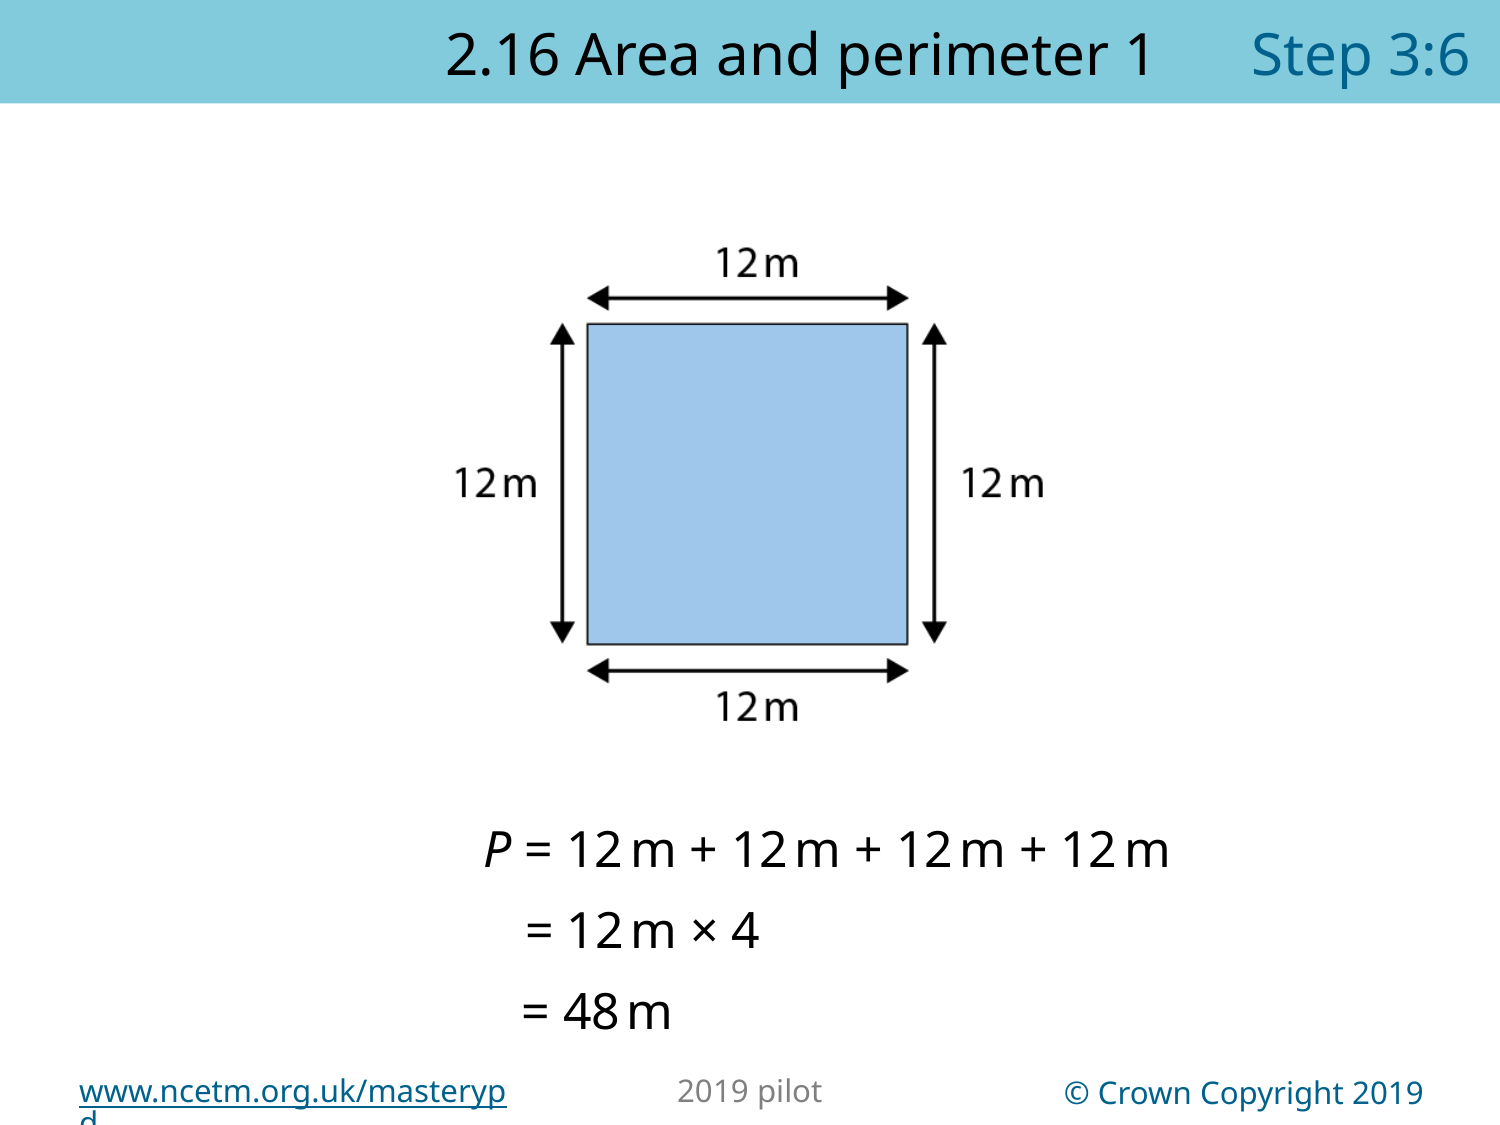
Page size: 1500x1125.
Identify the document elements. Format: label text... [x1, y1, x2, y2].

picture [439, 239, 1061, 753]
text_box = 48 m [506, 972, 689, 1048]
text_box = 12 m × 4 [510, 890, 776, 966]
list 2.16 Area and perimeter 1 Step 3:6 [0, 0, 1500, 104]
text_box P = 12 m + 12 m + 12 m + 12 m [468, 809, 1187, 885]
